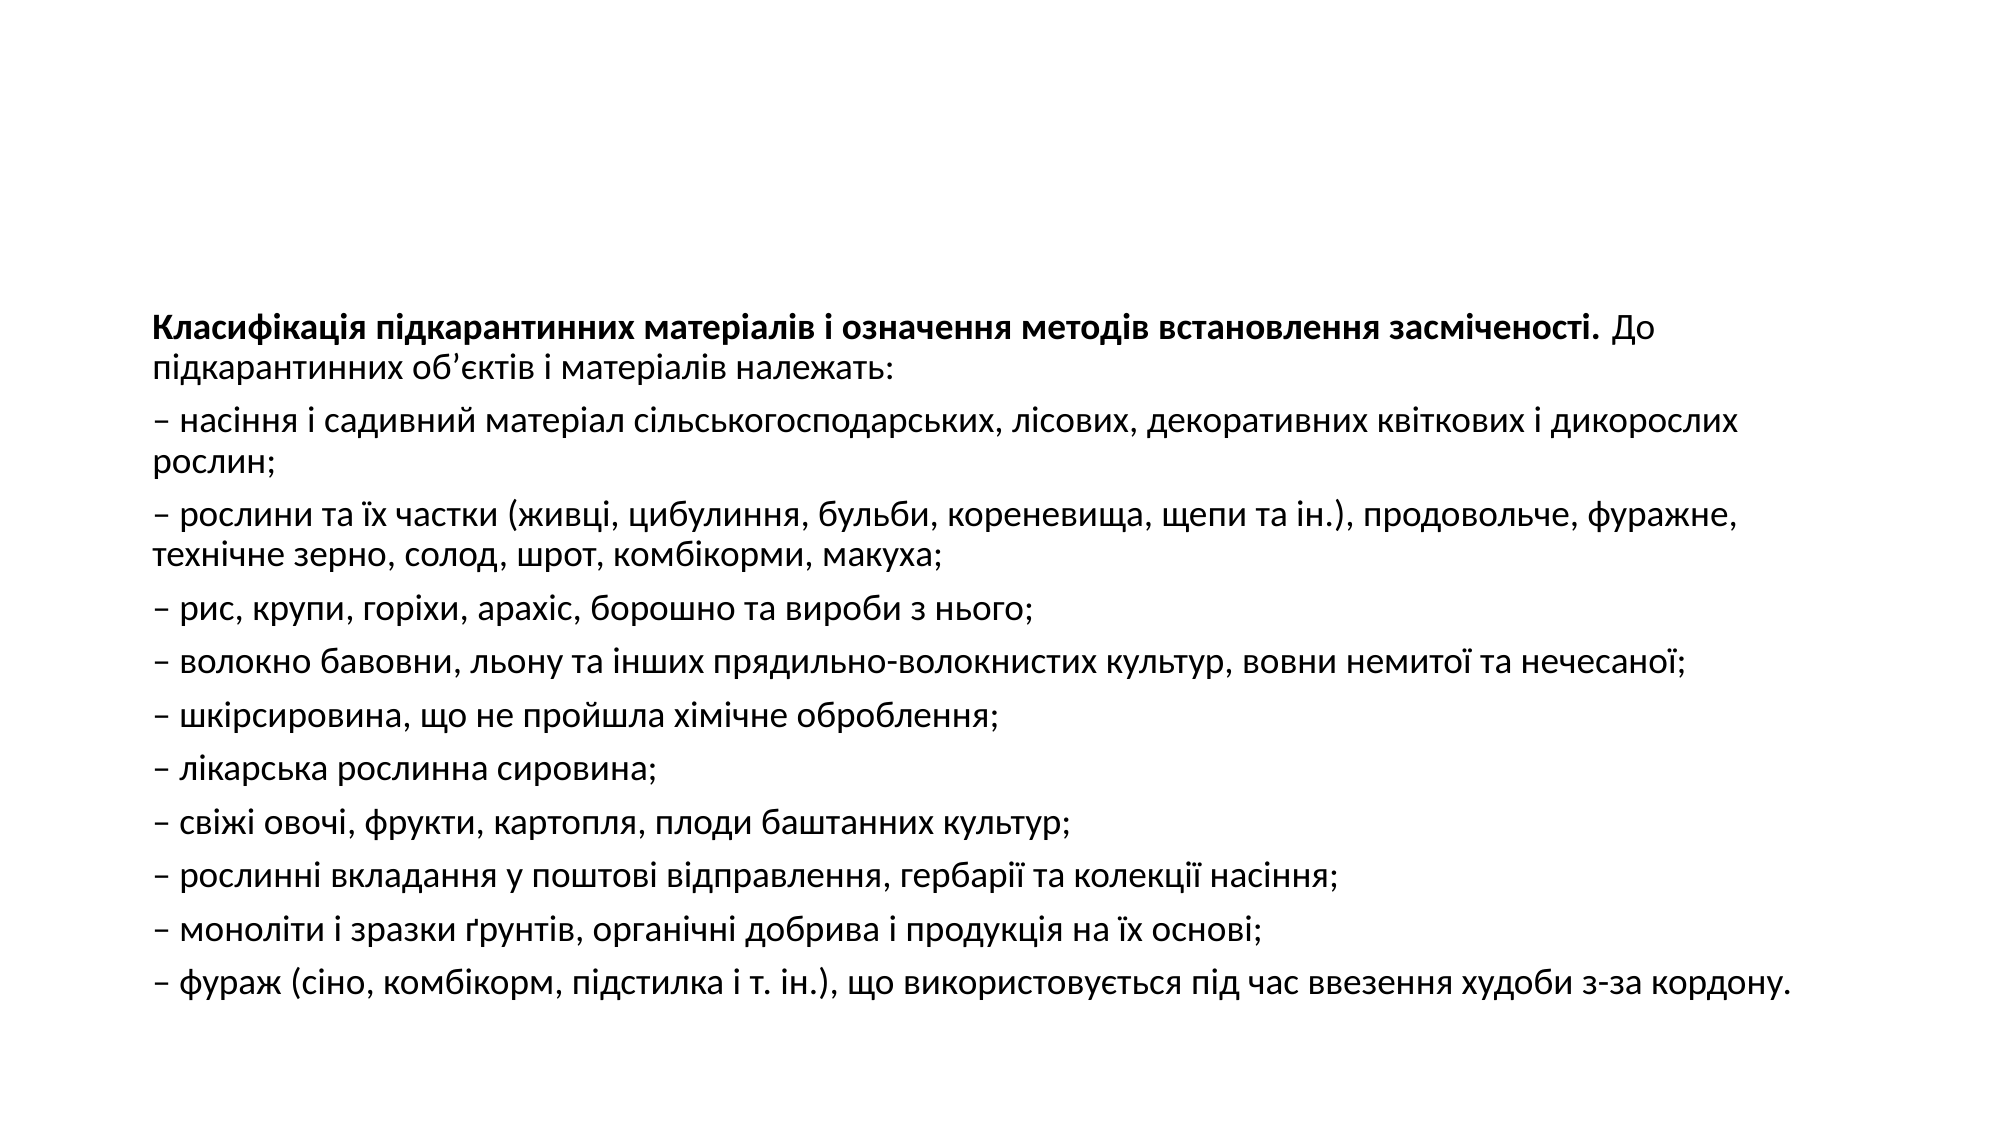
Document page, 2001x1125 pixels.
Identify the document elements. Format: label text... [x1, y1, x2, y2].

list Класифікація підкарантинних матеріалів і означення методів встановлення засміченості. До підкарантинних об’єктів і матеріалів належать: – насіння і садивний матеріал сільськогосподарських, лісових, декоративних квіткових і дикорослих рослин; – рослини та їх частки (живці, цибулиння, бульби, кореневища, щепи та ін.), продовольче, фуражне, технічне зерно, солод, шрот, комбікорми, макуха; – рис, крупи, горіхи, арахіс, борошно та вироби з нього; – волокно бавовни, льону та інших прядильно-волокнистих культур, вовни немитої та нечесаної; – шкірсировина, що не пройшла хімічне оброблення; – лікарська рослинна сировина; – свіжі овочі, фрукти, картопля, плоди баштанних культур; – рослинні вкладання у поштові відправлення, гербарії та колекції насіння; – моноліти і зразки ґрунтів, органічні добрива і продукція на їх основі; – фураж (сіно, комбікорм, підстилка і т. ін.), що використовується під час ввезення худоби з-за кордону. [137, 299, 1863, 1014]
